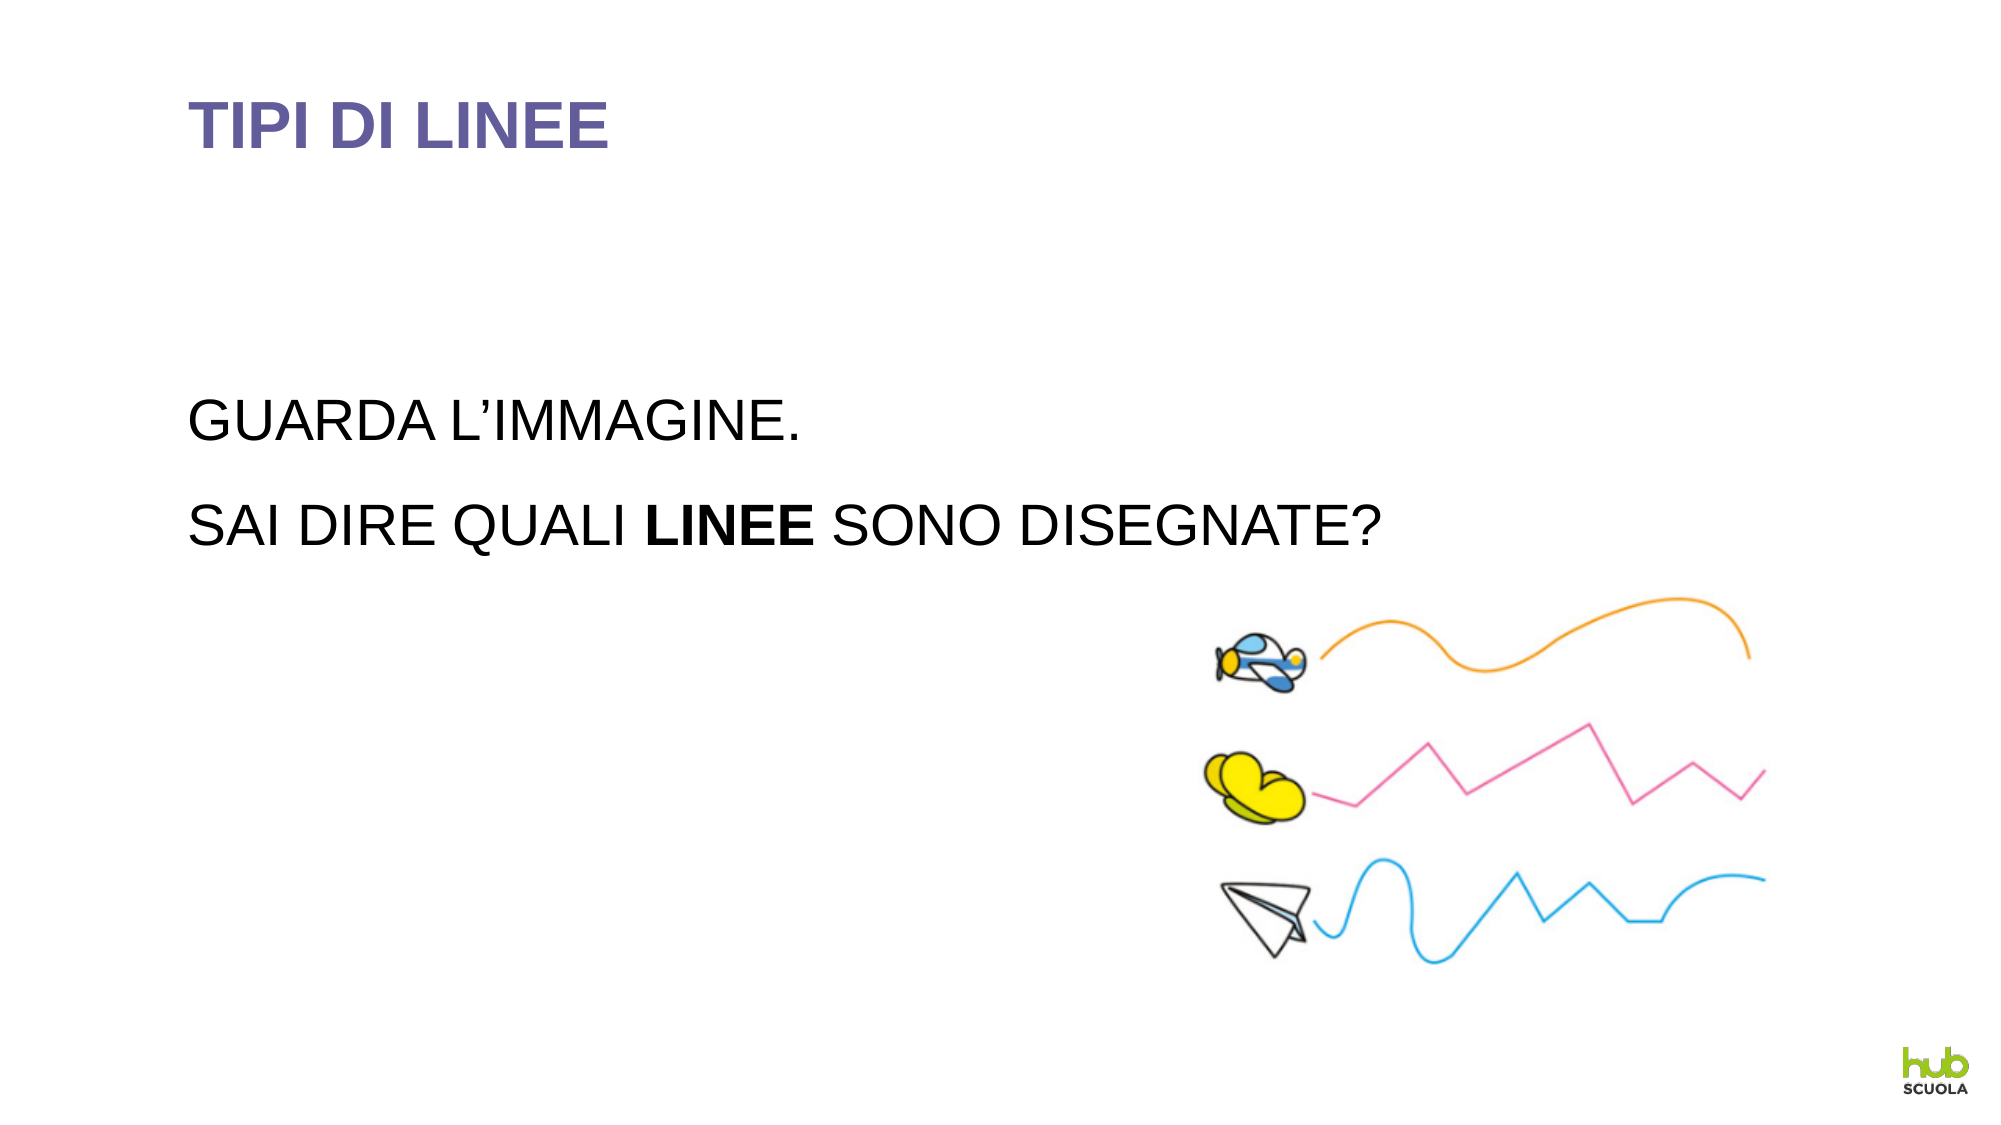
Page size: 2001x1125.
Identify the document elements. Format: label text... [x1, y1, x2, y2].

list TIPI DI LINEE [173, 83, 1827, 197]
picture [1148, 573, 1813, 1029]
picture [1903, 1046, 1969, 1095]
text_box GUARDA L’IMMAGINE. SAI DIRE QUALI LINEE SONO DISEGNATE? [173, 339, 1481, 564]
